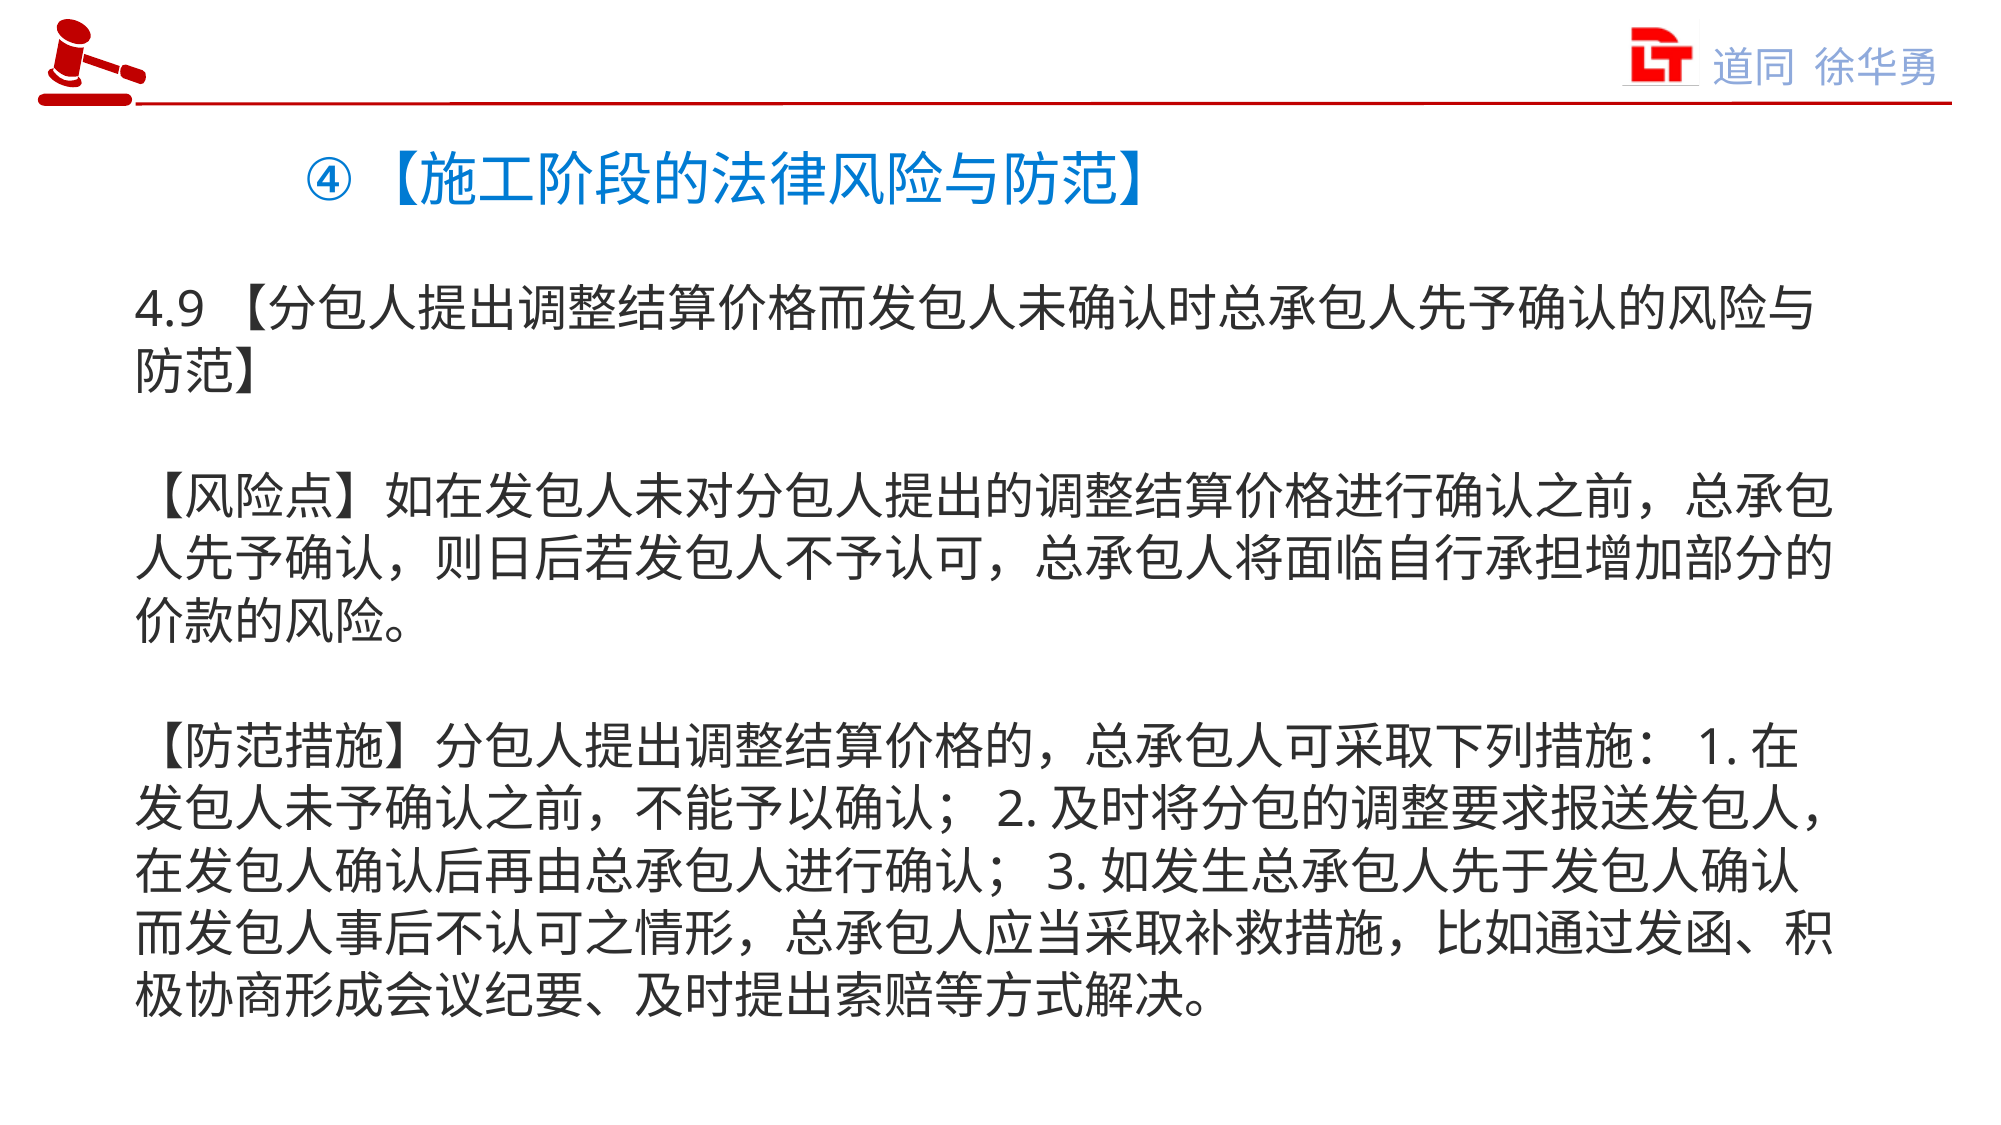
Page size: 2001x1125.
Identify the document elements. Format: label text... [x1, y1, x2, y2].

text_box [37, 17, 1954, 106]
text_box 【施工阶段的法律风险与防范】 4.9【分包人提出调整结算价格而发包人未确认时总承包人先予确认的风险与防范】 【风险点】如在发包人未对分包人提出的调整结算价格进行确认之前，总承包人先予确认，则日后若发包人不予认可，总承包人将面临自行承担增加部分的价款的风险。 【防范措施】分包人提出调整结算价格的，总承包人可采取下列措施：1.在发包人未予确认之前，不能予以确认；2.及时将分包的调整要求报送发包人，在发包人确认后再由总承包人进行确认；3.如发生总承包人先于发包人确认而发包人事后不认可之情形，总承包人应当采取补救措施，比如通过发函、积极协商形成会议纪要、及时提出索赔等方式解决。 [119, 141, 1864, 1032]
picture [1622, 19, 1699, 97]
